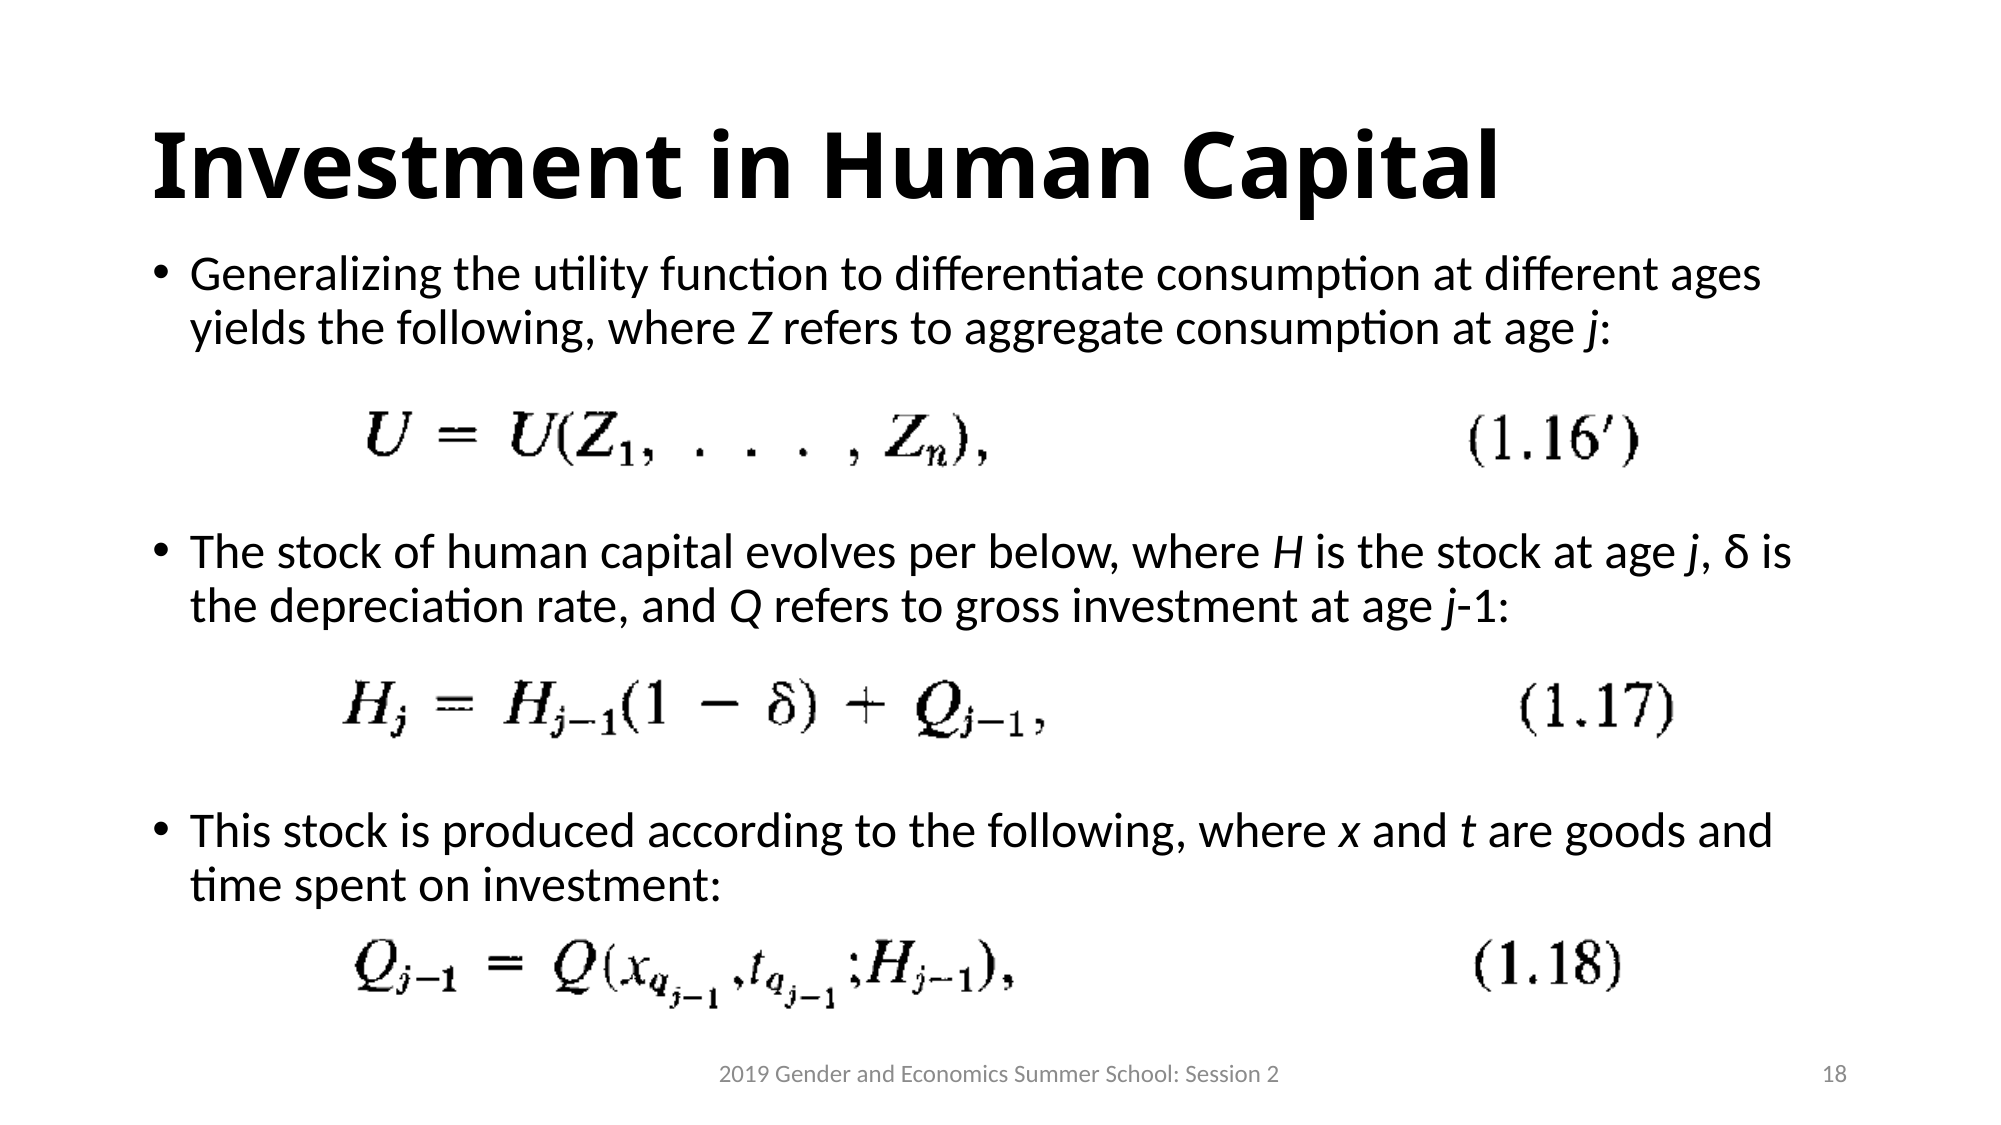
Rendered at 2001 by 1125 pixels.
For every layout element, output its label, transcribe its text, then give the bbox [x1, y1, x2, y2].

footer 2019 Gender and Economics Summer School: Session 2 [662, 1042, 1338, 1103]
title Investment in Human Capital [137, 59, 1863, 239]
list Generalizing the utility function to differentiate consumption at different ages yields the following, where Z refers to aggregate consumption at age j: The stock of human capital evolves per below, where H is the stock at age j, δ is the depreciation rate, and Q refers to gross investment at age j-1: This stock is produced according to the following, where x and t are goods and time spent on investment: [137, 239, 1863, 954]
picture [349, 927, 1634, 1012]
picture [349, 383, 1651, 490]
slide_number 18 [1412, 1042, 1863, 1103]
picture [317, 635, 1683, 782]
